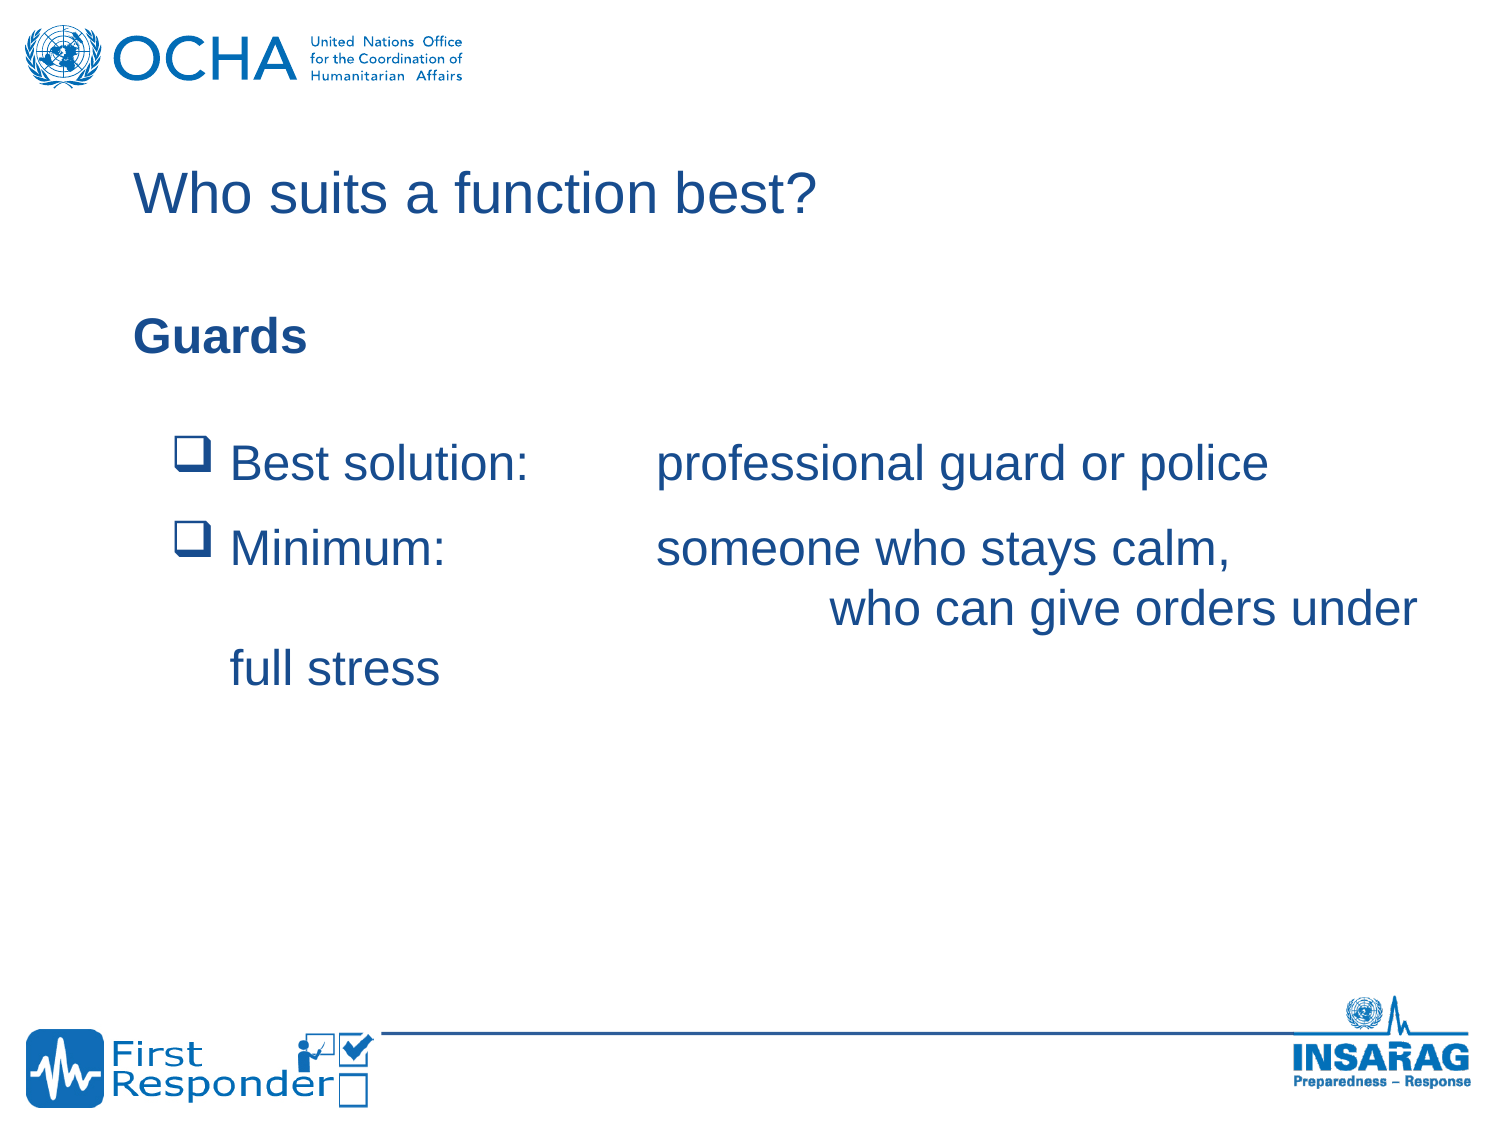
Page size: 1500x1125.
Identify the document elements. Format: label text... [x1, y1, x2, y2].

text_box Who suits a function best? [111, 147, 834, 233]
list Guards Best solution: professional guard or police Minimum: someone who stays calm, who can give orders under full stress [118, 295, 1481, 931]
picture [24, 1024, 375, 1113]
picture [1287, 995, 1471, 1094]
